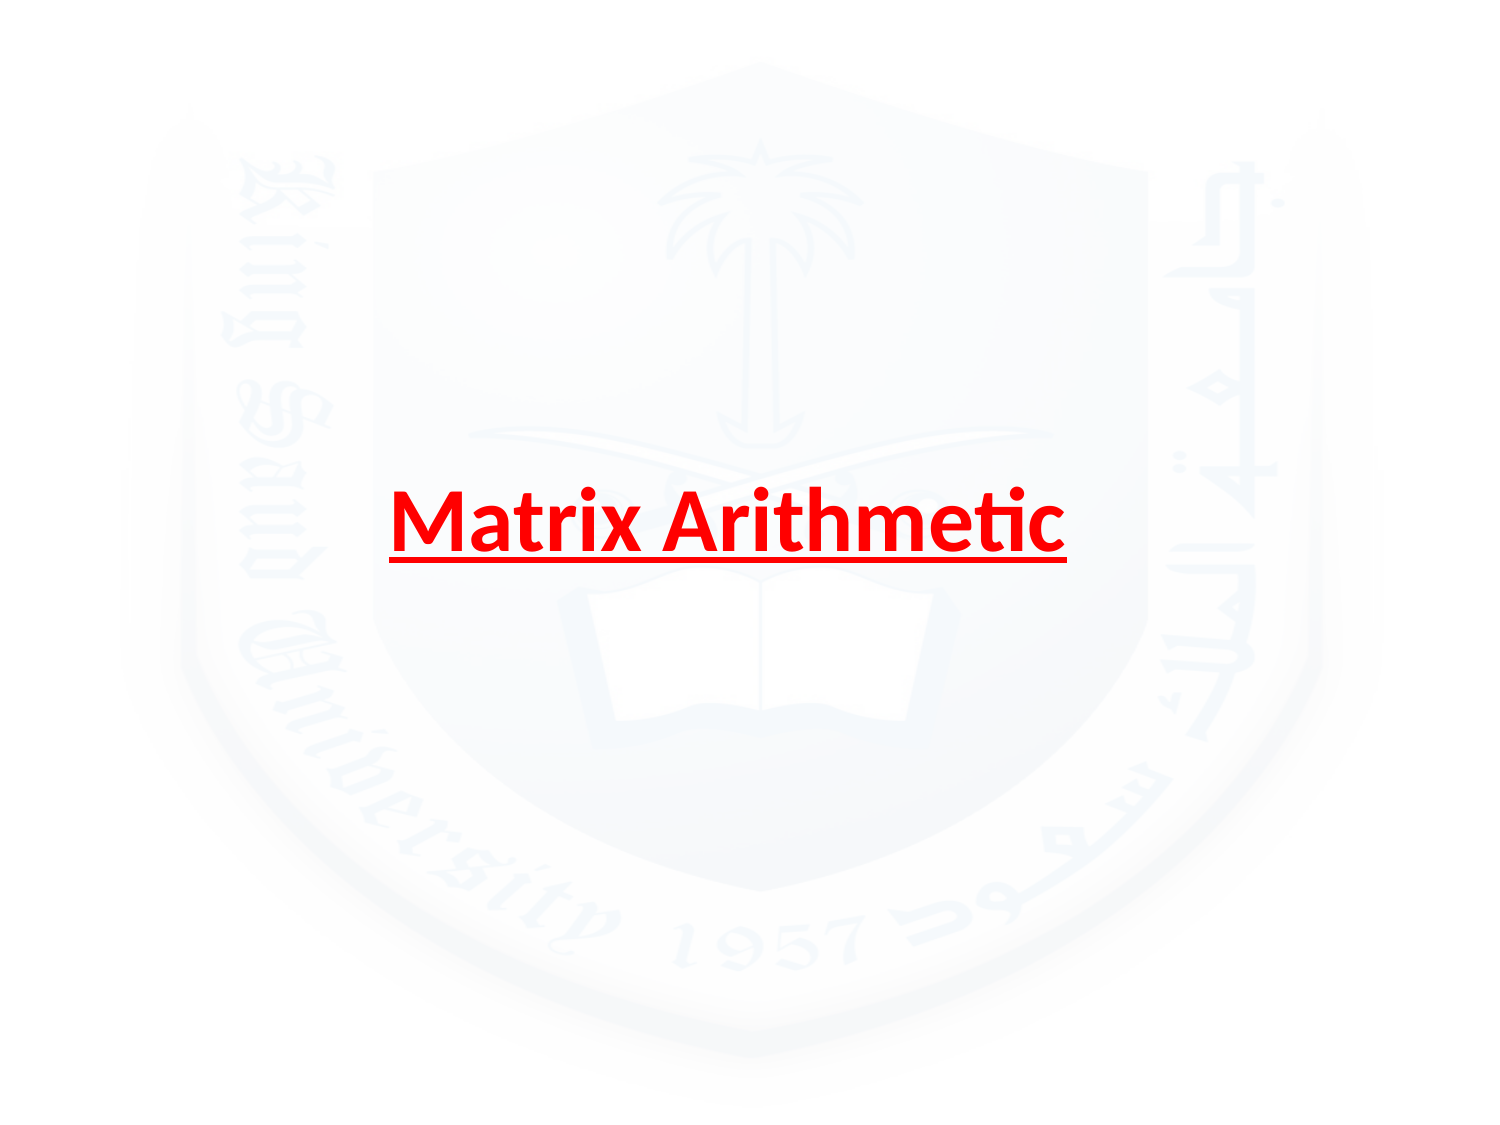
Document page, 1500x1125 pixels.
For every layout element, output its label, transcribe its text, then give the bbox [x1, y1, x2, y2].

title Matrix Arithmetic [53, 420, 1404, 609]
